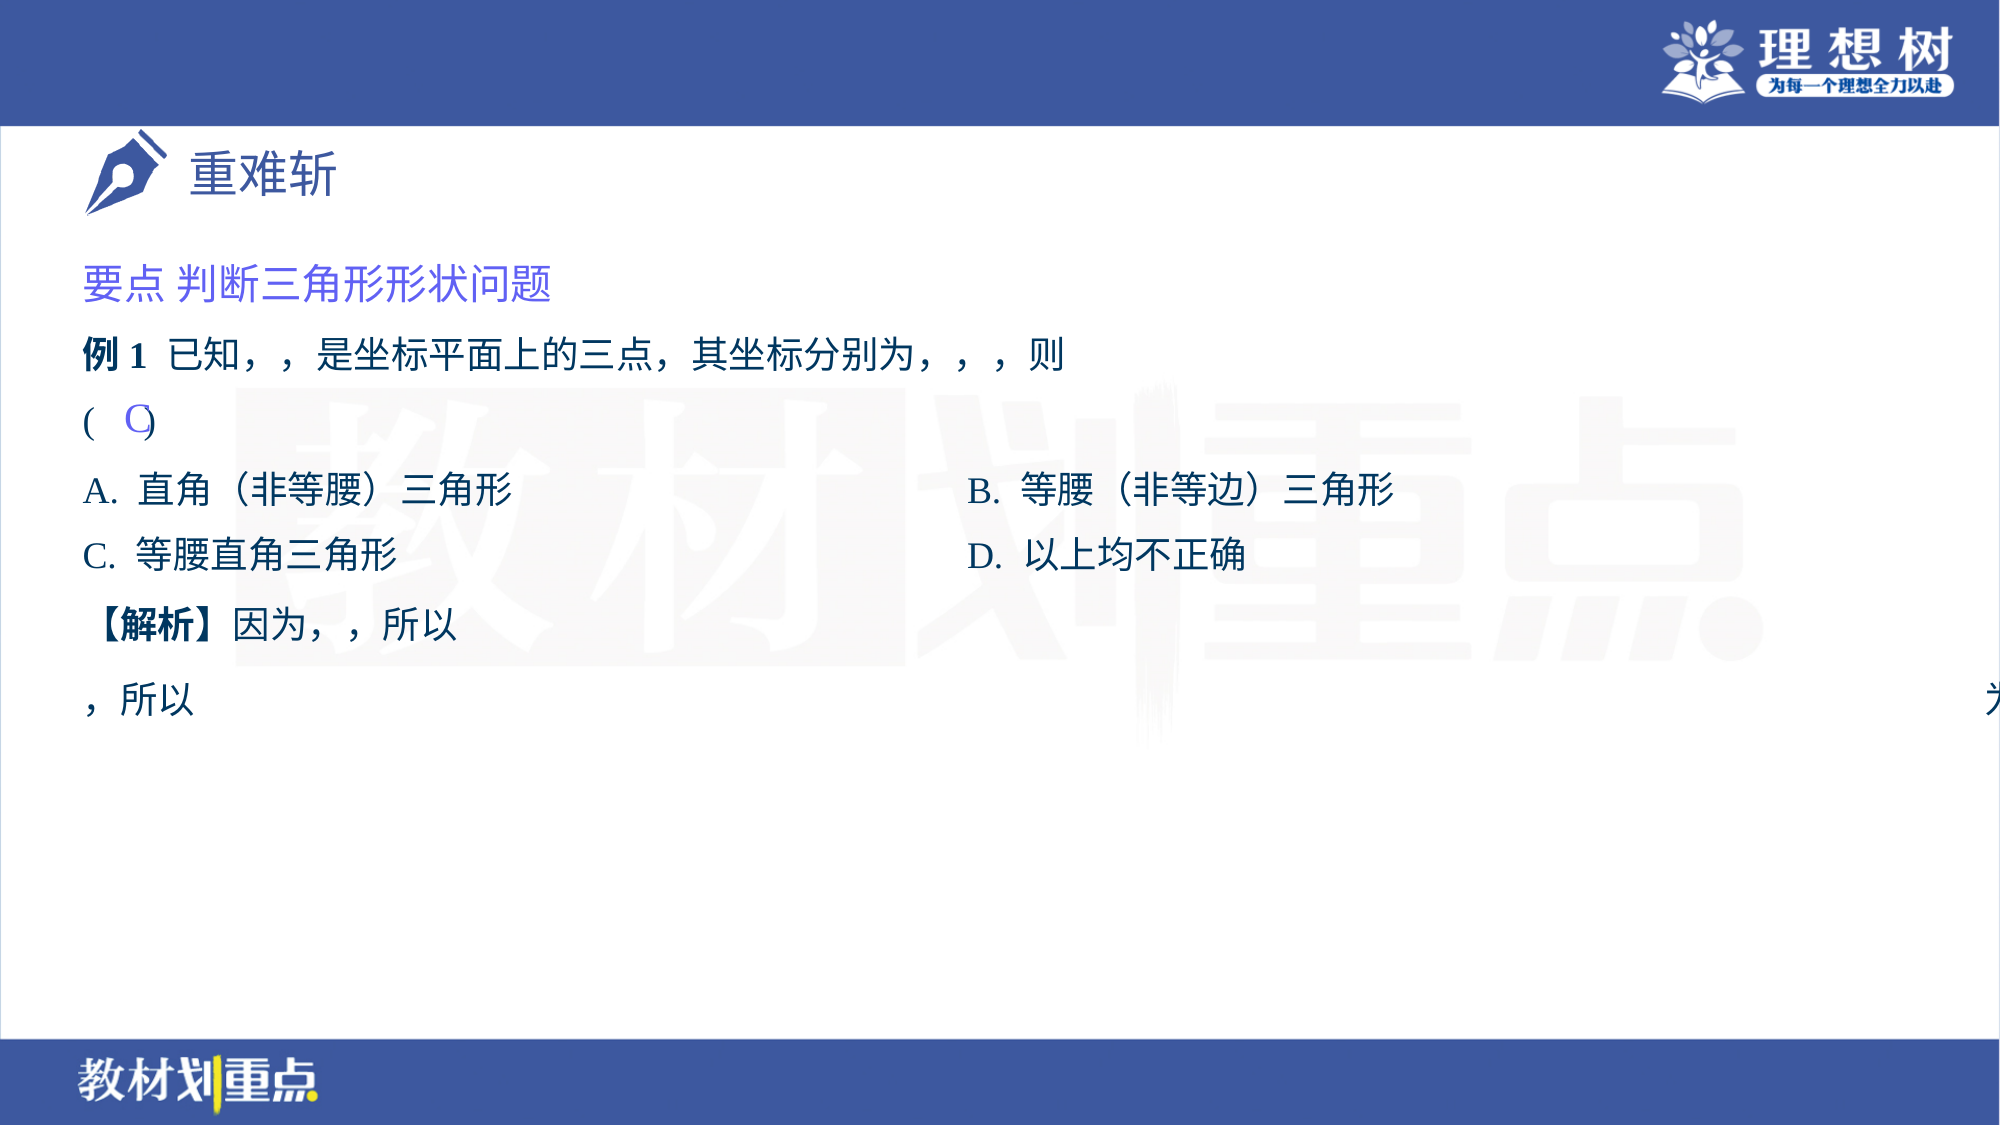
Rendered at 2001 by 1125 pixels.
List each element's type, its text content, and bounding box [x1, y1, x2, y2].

text_box 要点 判断三角形形状问题 [82, 236, 1817, 371]
text_box C [109, 388, 168, 439]
text_box 重难斩 [188, 129, 485, 216]
picture [0, 0, 2000, 1125]
text_box A. 直角（非等腰）三角形 B. 等腰（非等边）三角形 C. 等腰直角三角形 D. 以上均不正确 [82, 442, 1817, 569]
